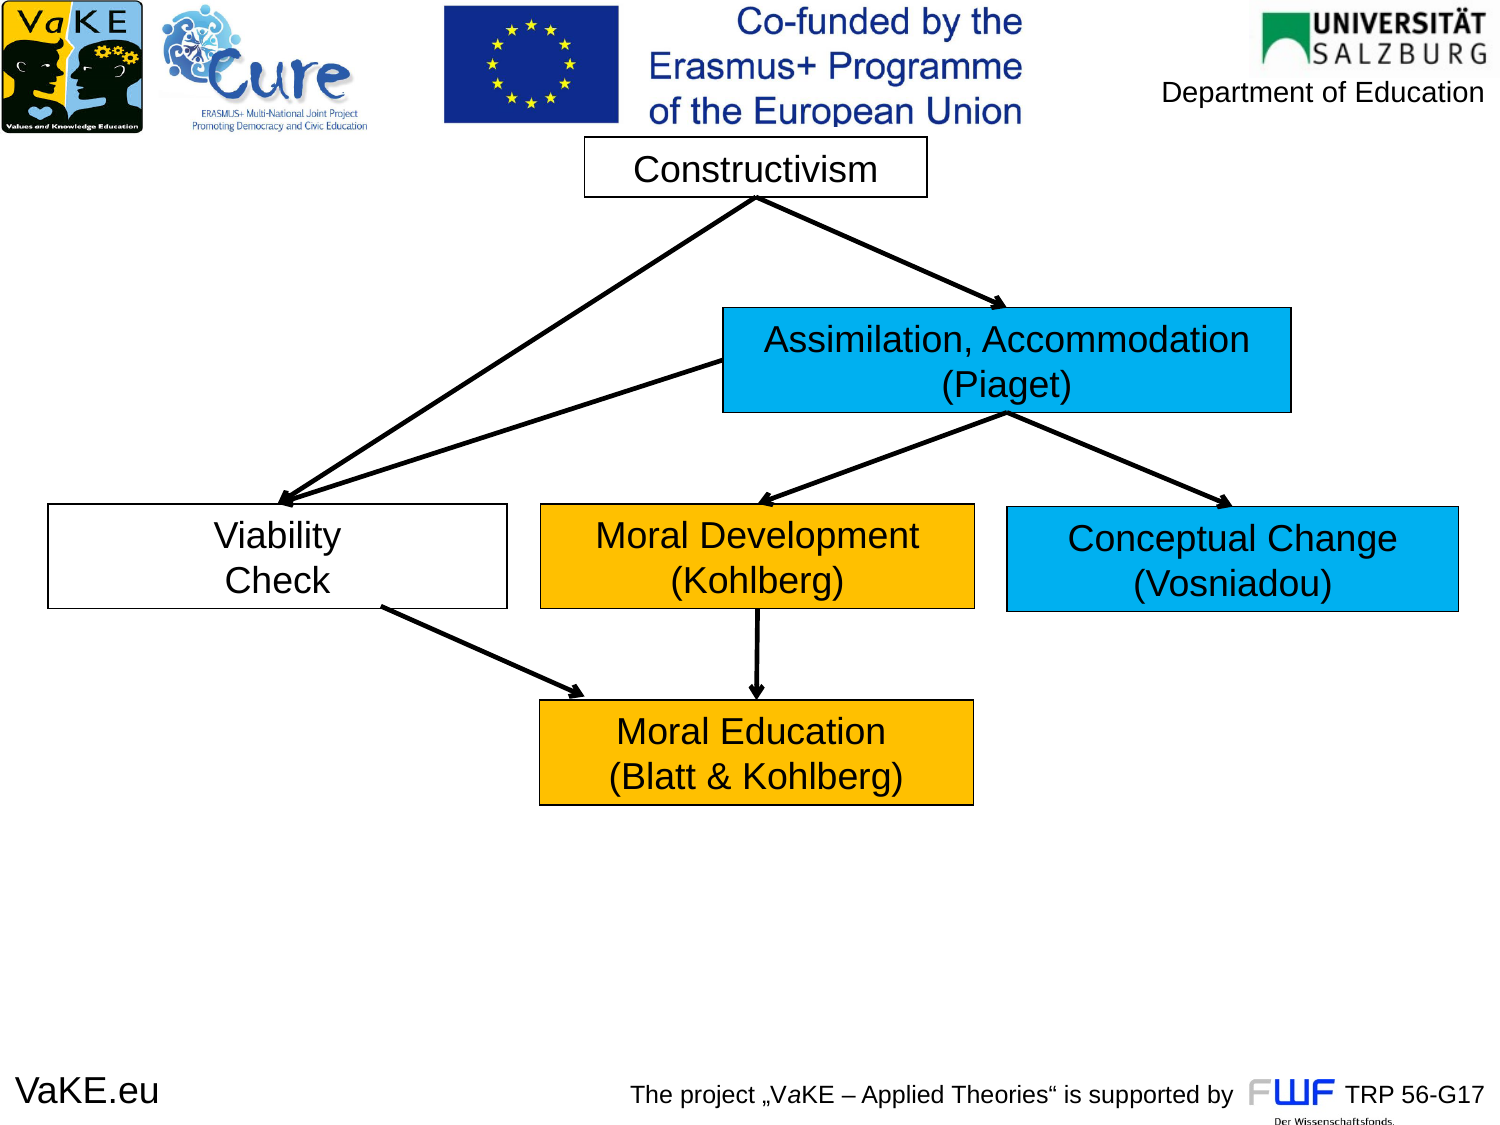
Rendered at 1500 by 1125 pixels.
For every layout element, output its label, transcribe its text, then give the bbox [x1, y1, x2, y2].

text_box Moral Development (Kohlberg) [540, 512, 975, 609]
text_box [277, 360, 724, 505]
text_box Moral Education (Blatt & Kohlberg) [539, 700, 974, 805]
picture [0, 0, 145, 135]
picture [1249, 0, 1500, 78]
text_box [761, 413, 1005, 505]
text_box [757, 197, 1008, 308]
text_box Viability Check [47, 503, 508, 609]
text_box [380, 605, 585, 697]
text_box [1006, 413, 1234, 507]
picture [1249, 1079, 1394, 1125]
text_box Constructivism [584, 137, 928, 196]
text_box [277, 197, 757, 505]
text_box Conceptual Change (Vosniadou) [1007, 506, 1459, 612]
text_box Assimilation, Accommodation (Piaget) [762, 307, 1292, 413]
